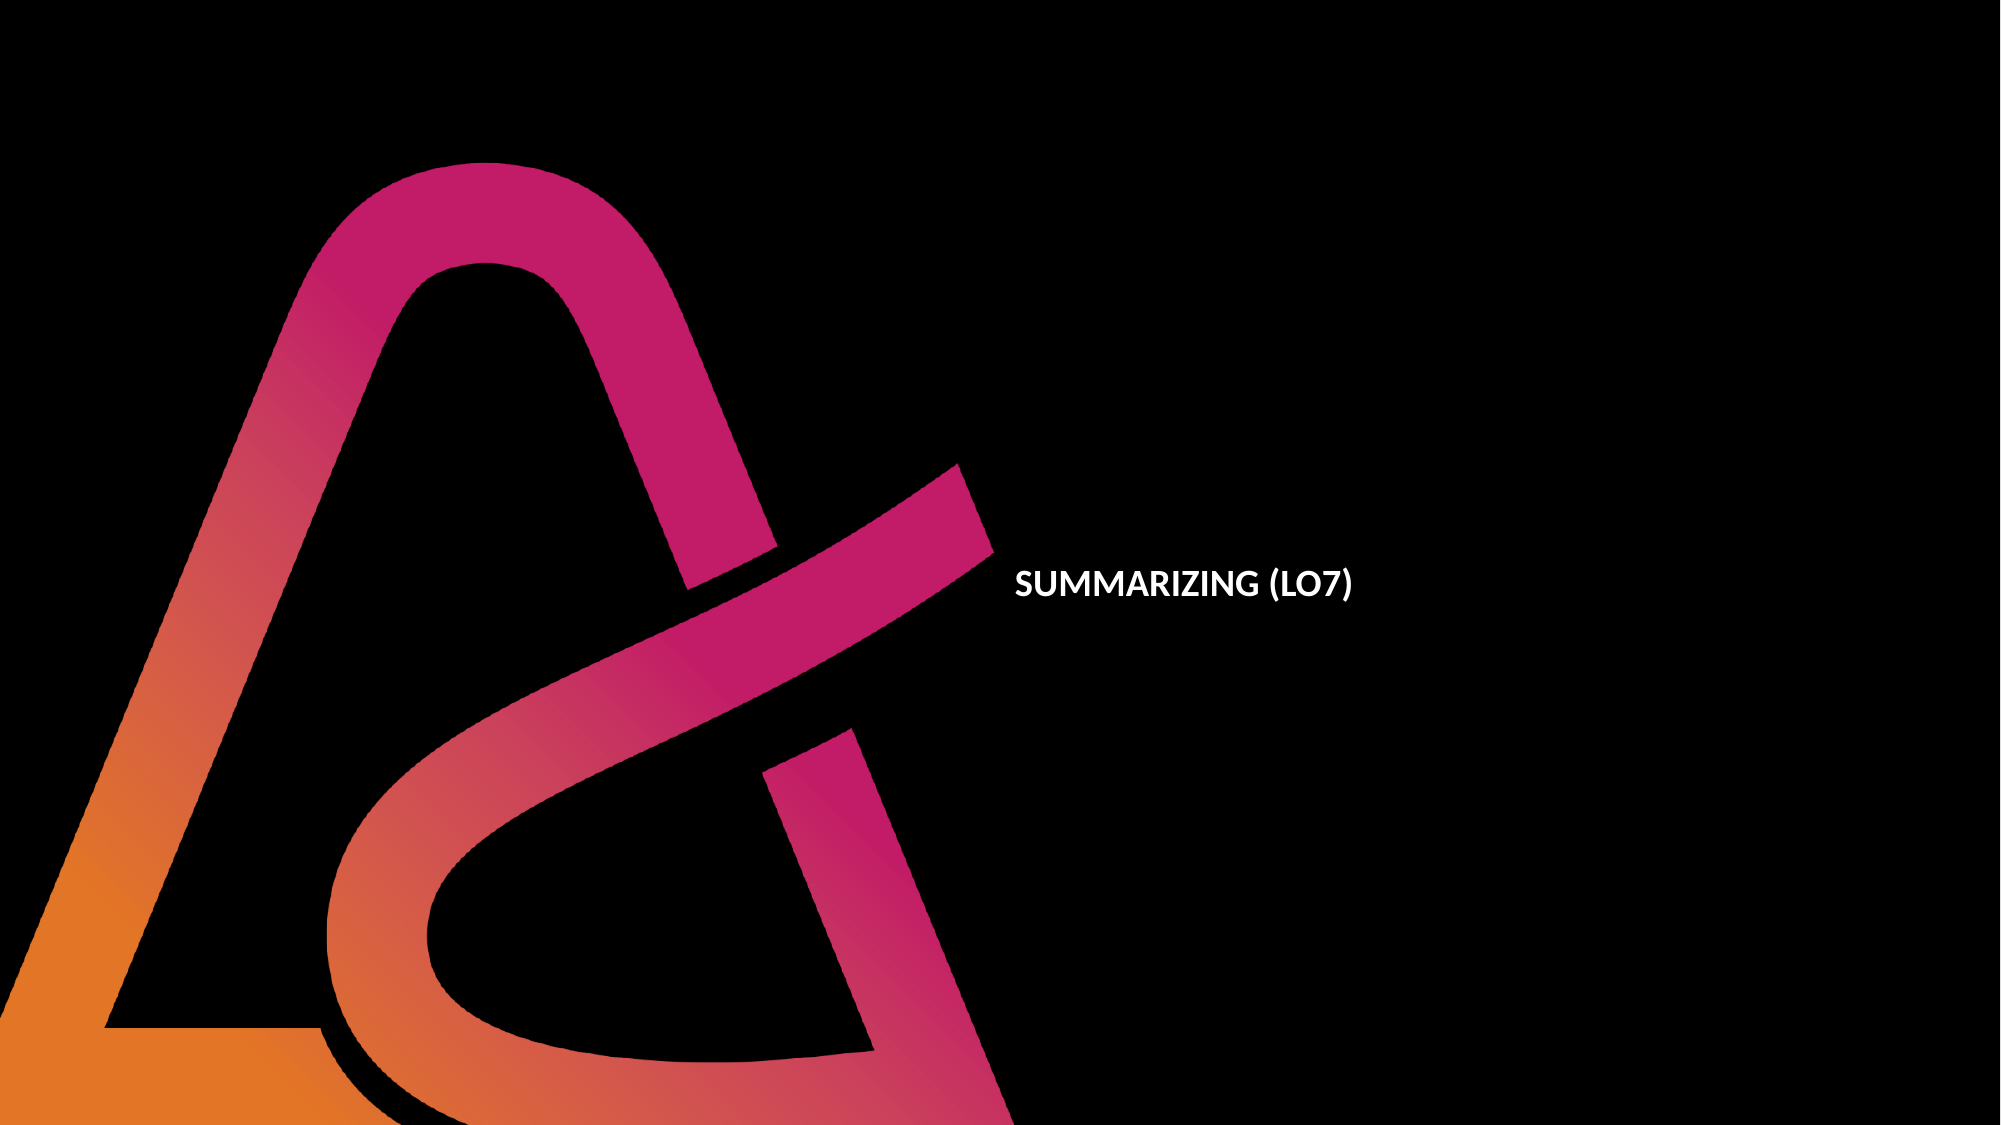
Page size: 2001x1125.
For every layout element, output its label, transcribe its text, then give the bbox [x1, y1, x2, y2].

title SUMMARIZING (LO7) [999, 447, 1757, 778]
picture [0, 143, 1015, 1125]
